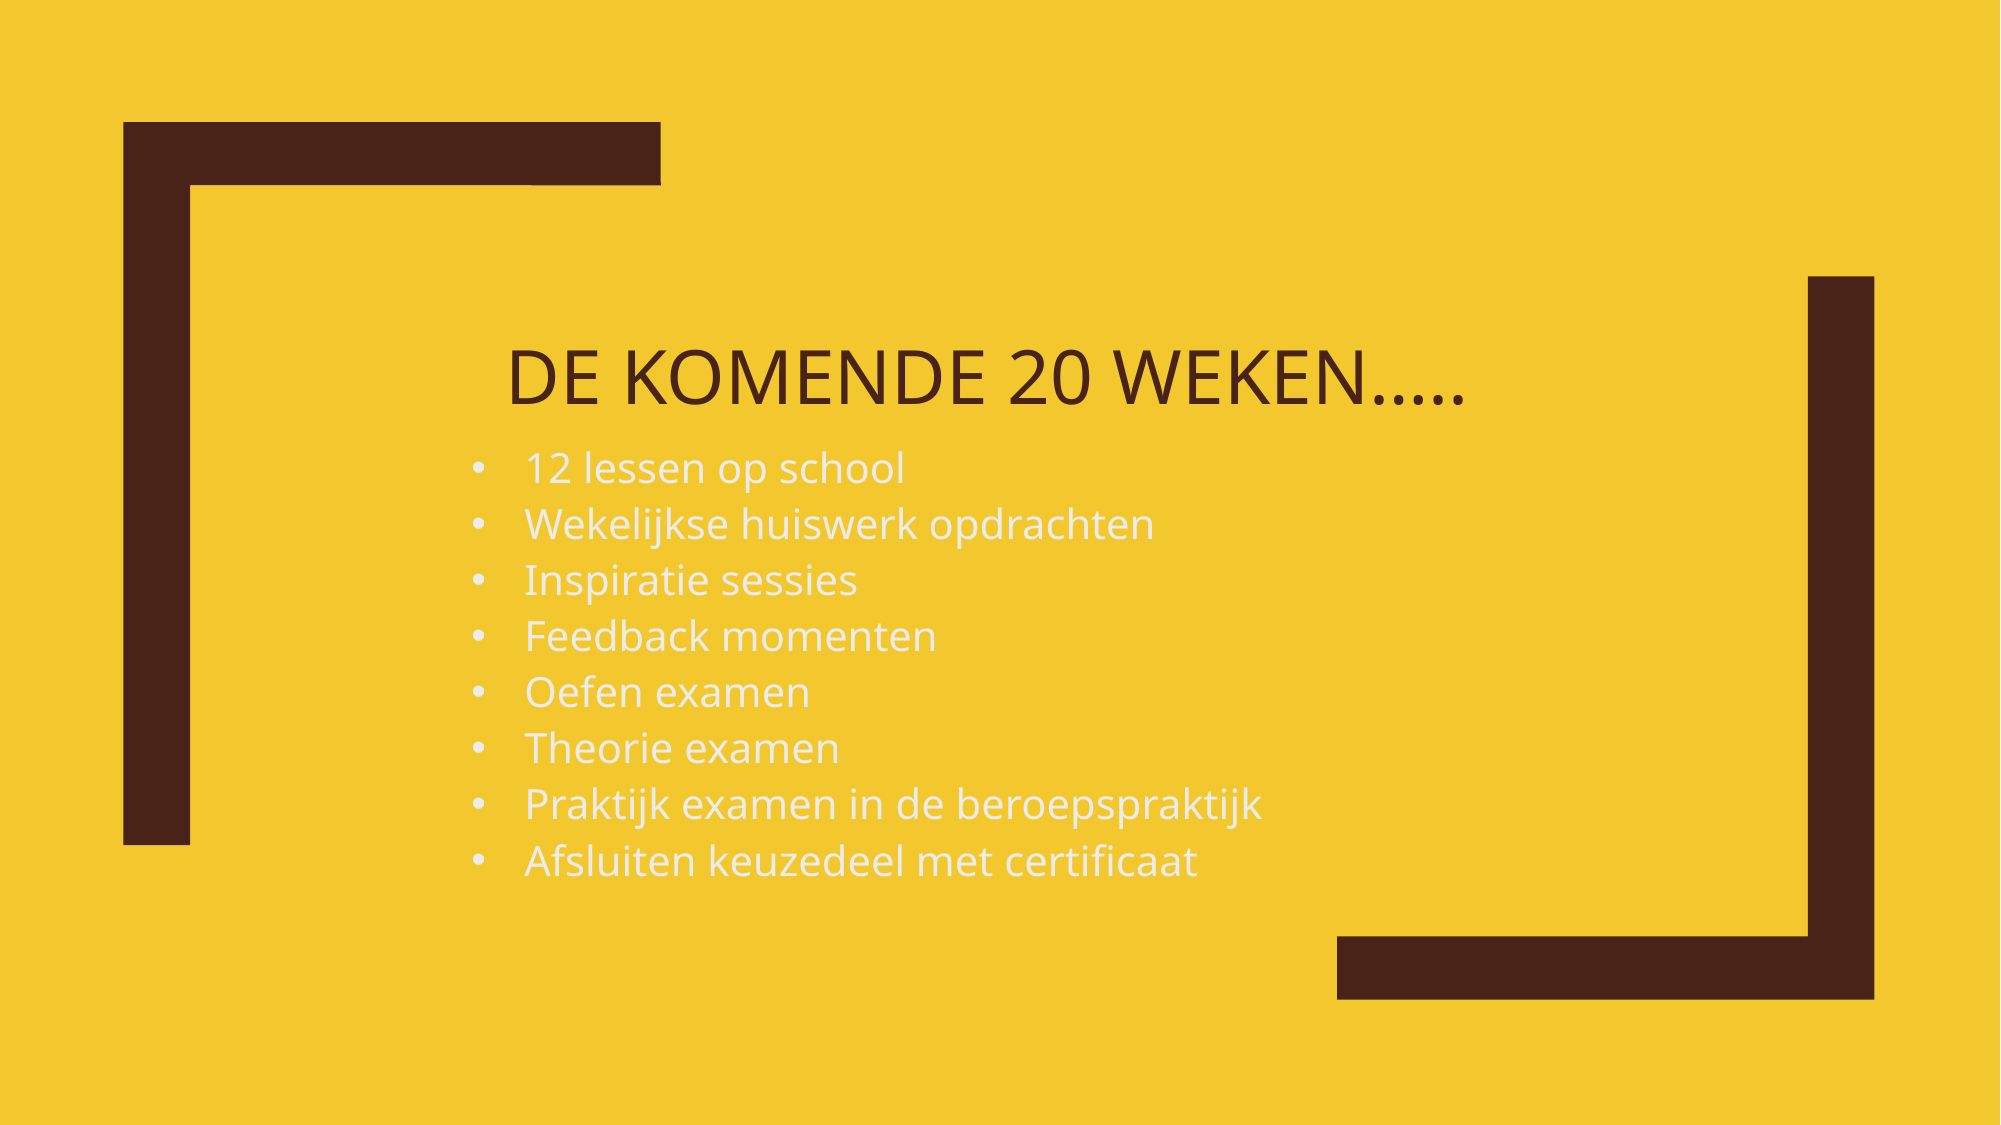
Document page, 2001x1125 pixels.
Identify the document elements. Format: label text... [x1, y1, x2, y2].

subtitle 12 lessen op school Wekelijkse huiswerk opdrachten Inspiratie sessies Feedback momenten Oefen examen Theorie examen Praktijk examen in de beroepspraktijk Afsluiten keuzedeel met certificaat [456, 428, 1526, 896]
title De komende 20 weken….. [289, 293, 1686, 429]
